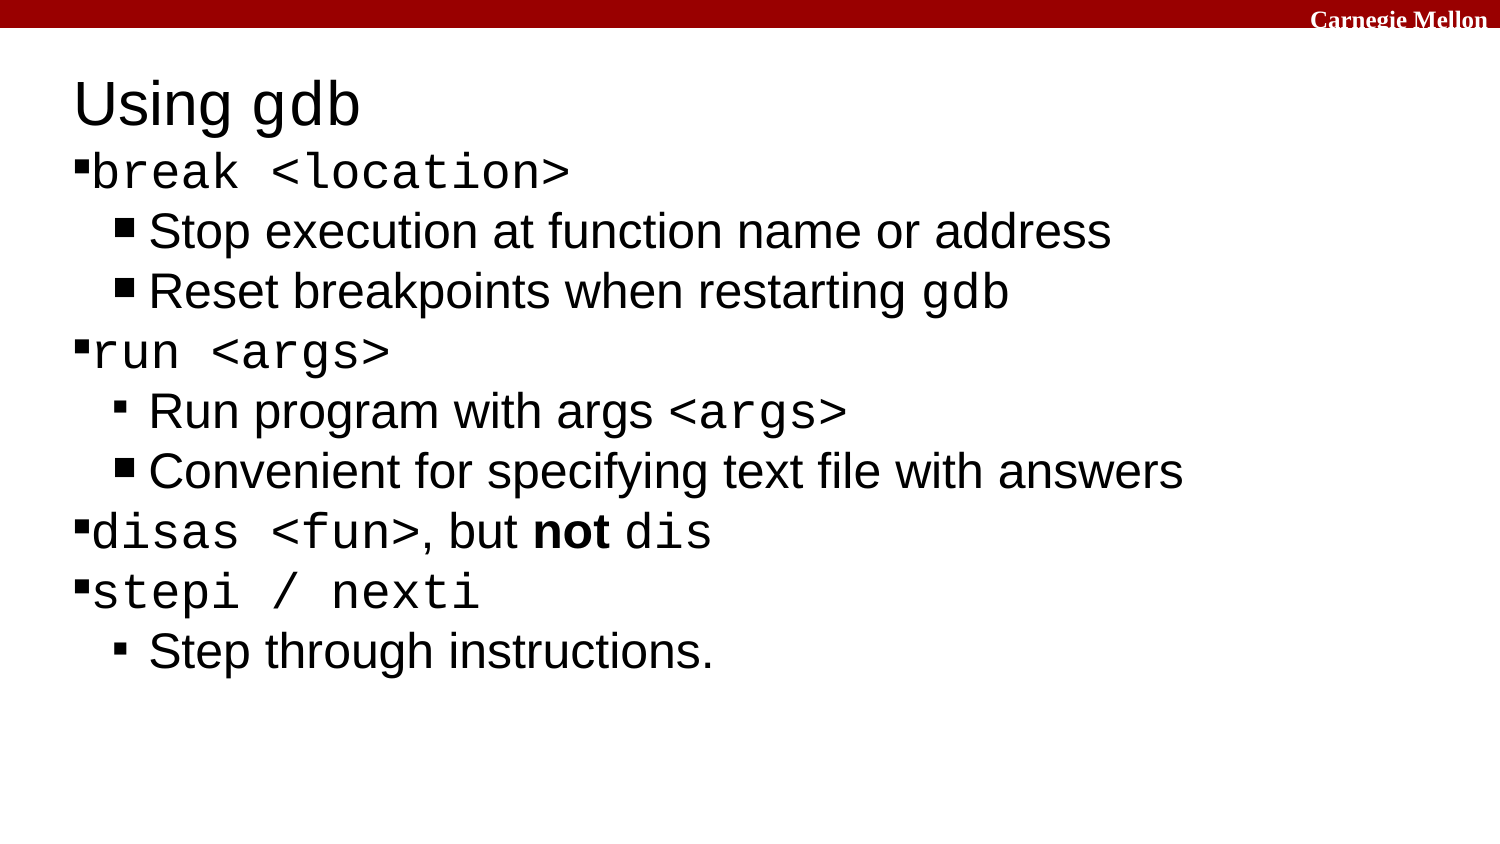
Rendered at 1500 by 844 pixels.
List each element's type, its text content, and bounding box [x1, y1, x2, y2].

text_box Using gdb [58, 15, 1304, 123]
text_box break <location> Stop execution at function name or address Reset breakpoints when restarting gdb run <args> Run program with args <args> Convenient for specifying text file with answers disas <fun>, but not dis stepi / nexti Step through instructions. [58, 123, 1454, 693]
